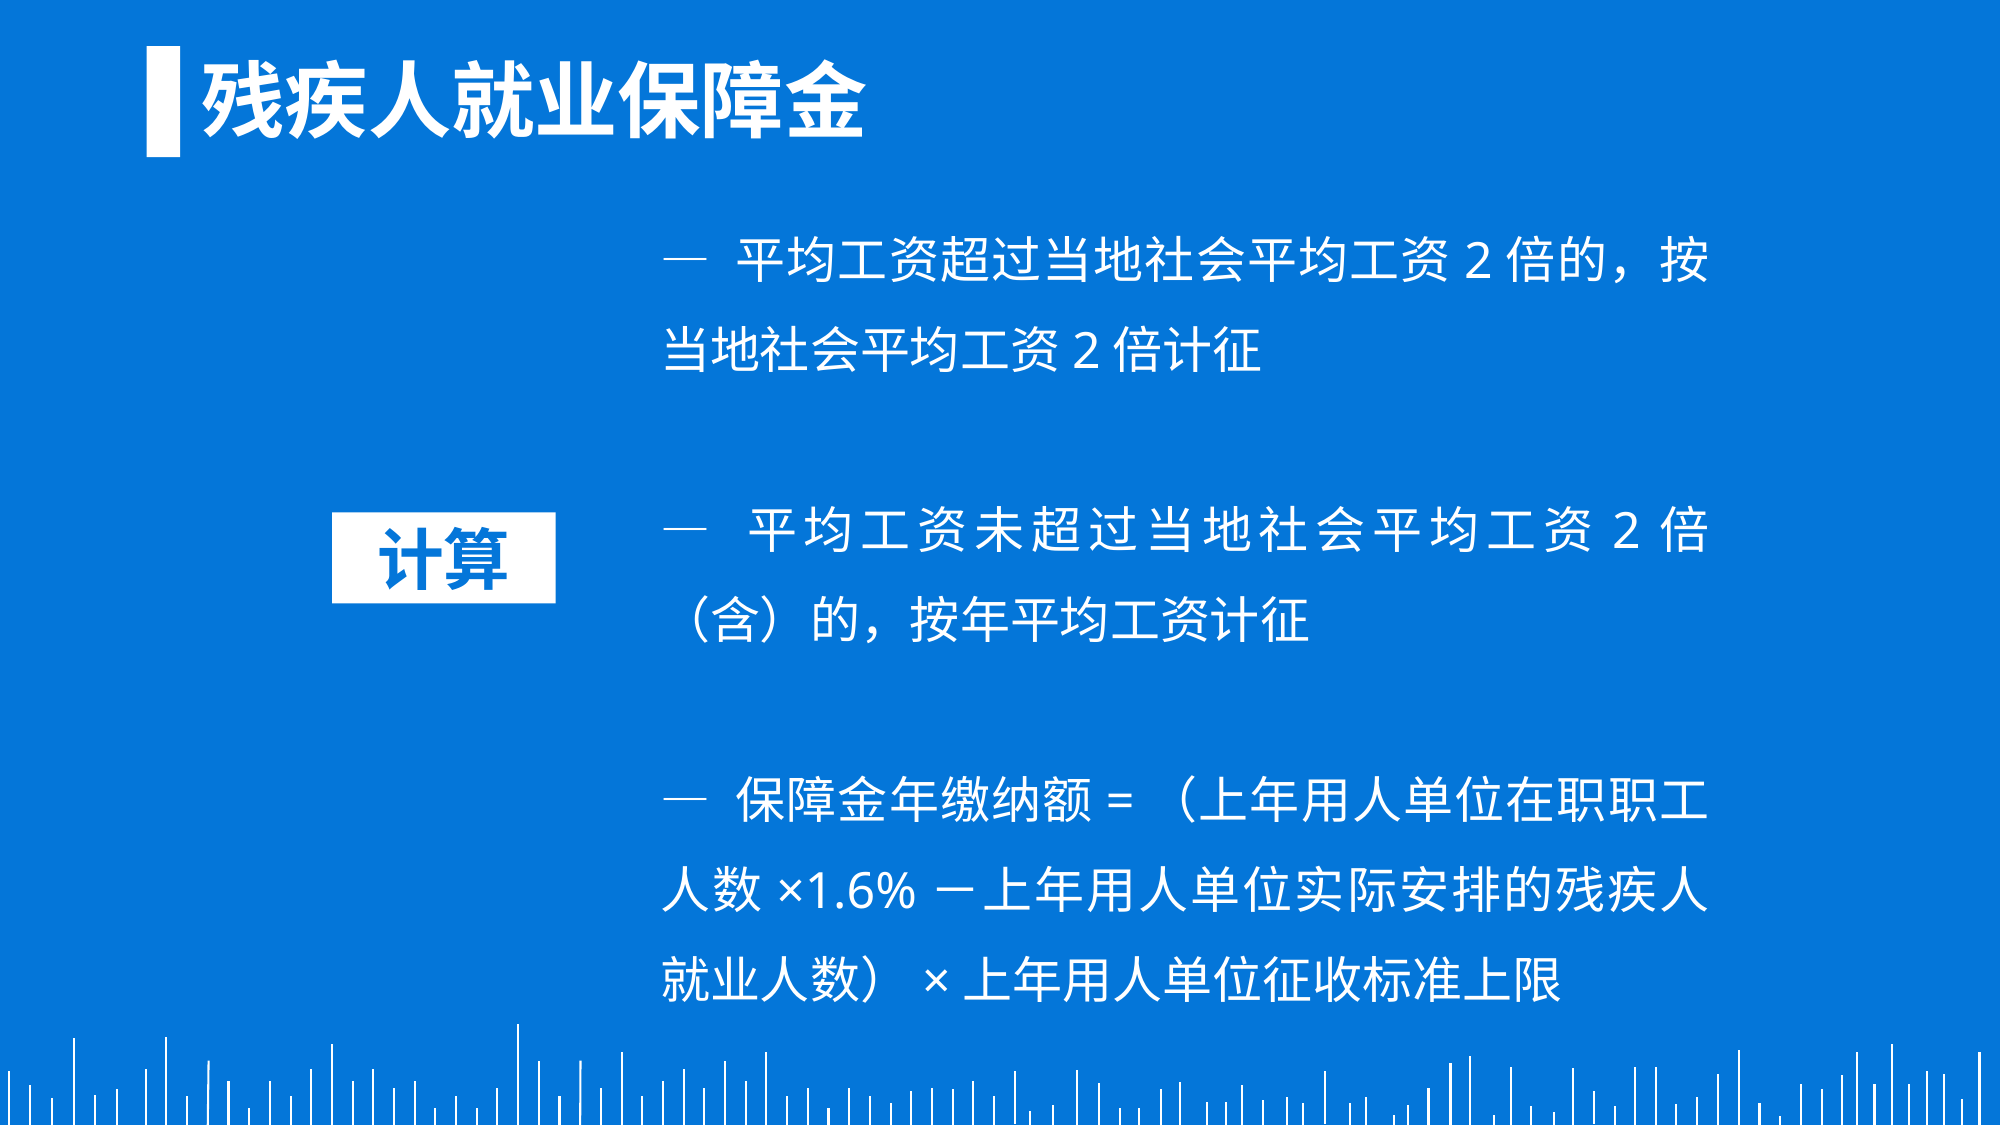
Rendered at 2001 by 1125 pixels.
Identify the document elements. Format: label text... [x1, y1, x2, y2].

text_box [146, 45, 181, 158]
text_box — 平均工资超过当地社会平均工资2倍的，按当地社会平均工资2倍计征 — 平均工资未超过当地社会平均工资2倍（含）的，按年平均工资计征 — 保障金年缴纳额=（上年用人单位在职职工人数×1.6%－上年用人单位实际安排的残疾人就业人数）×上年用人单位征收标准上限 [645, 190, 1725, 1024]
text_box 计算 [331, 511, 557, 604]
text_box 残疾人就业保障金 [186, 41, 1189, 156]
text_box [8, 1024, 1980, 1125]
